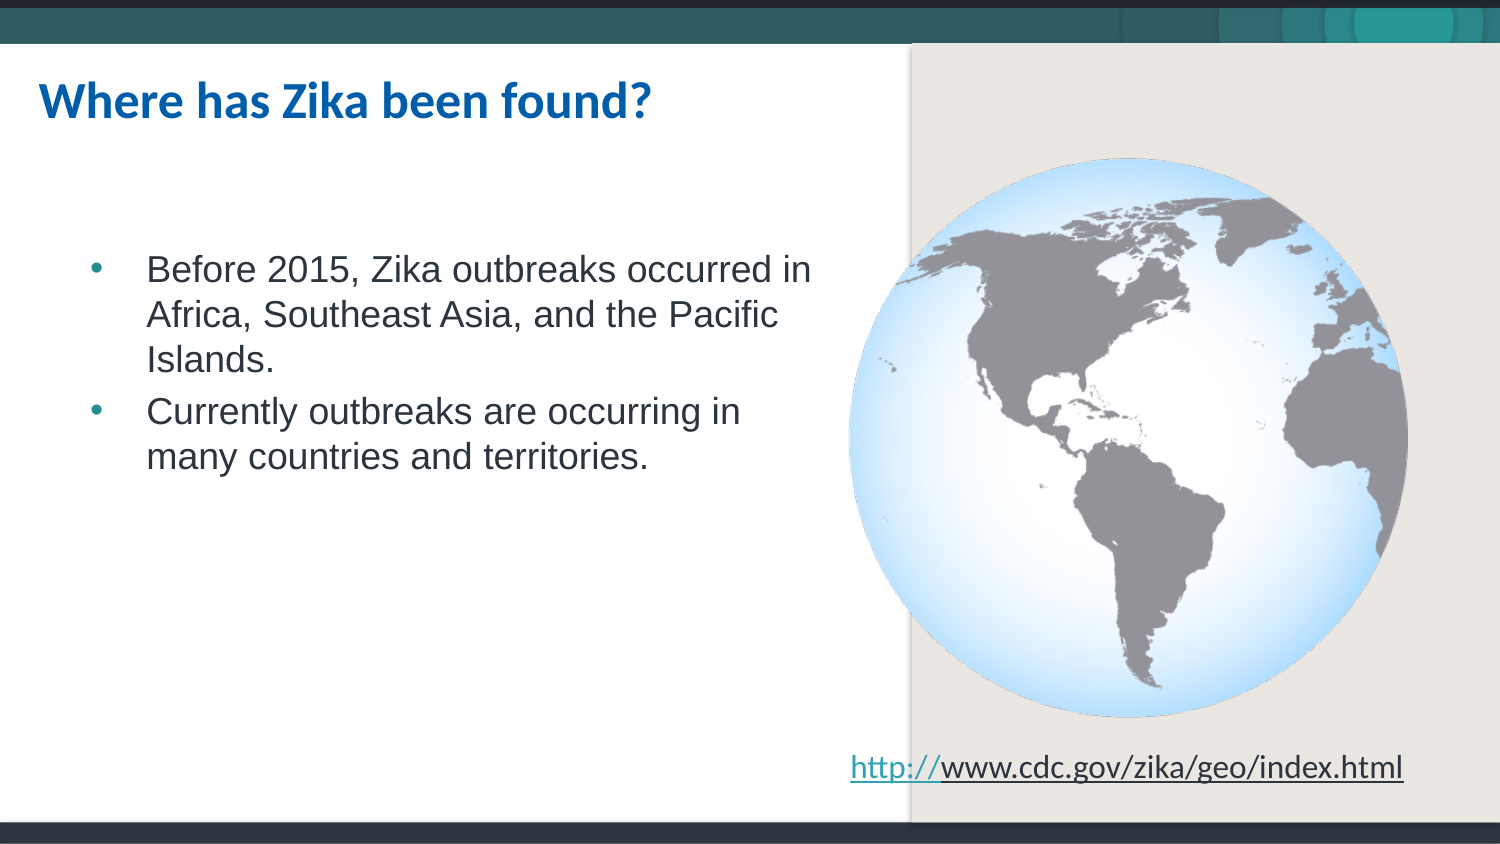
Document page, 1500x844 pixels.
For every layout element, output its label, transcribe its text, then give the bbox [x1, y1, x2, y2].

list Before 2015, Zika outbreaks occurred in Africa, Southeast Asia, and the Pacific Islands. Currently outbreaks are occurring in many countries and territories. [75, 237, 845, 794]
picture [0, 0, 1500, 44]
text_box http://www.cdc.gov/zika/geo/index.html [835, 775, 1427, 793]
picture [795, 134, 1467, 768]
title Where has Zika been found? [23, 59, 889, 211]
